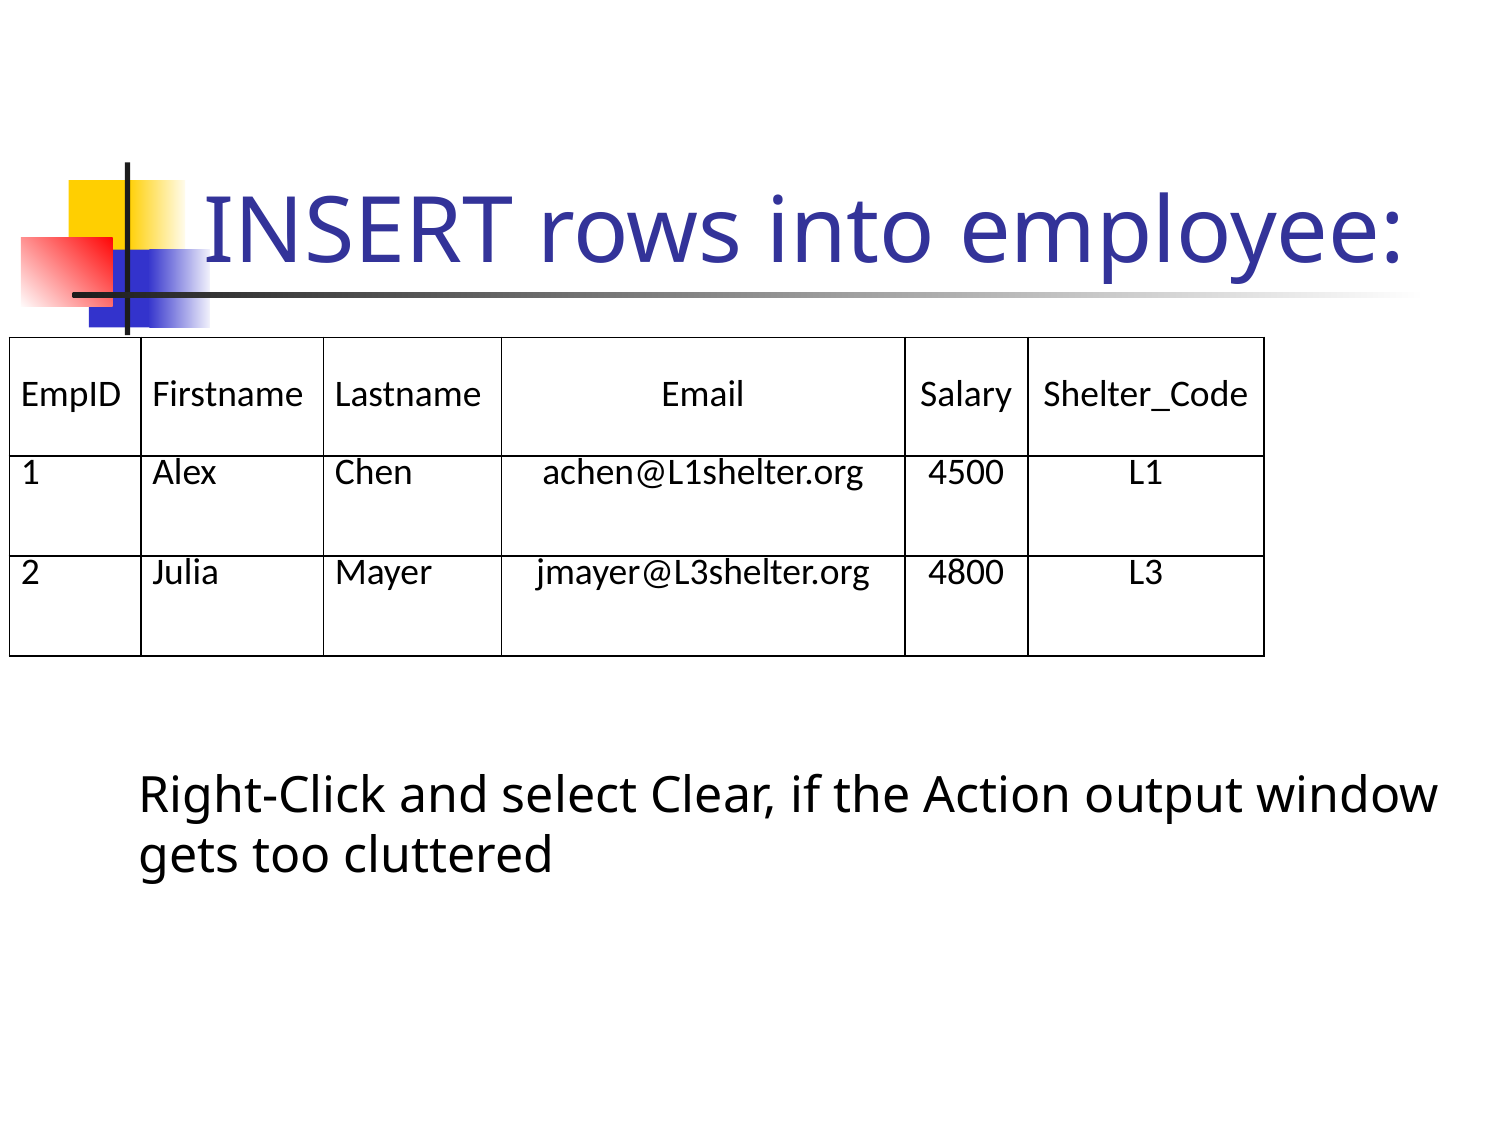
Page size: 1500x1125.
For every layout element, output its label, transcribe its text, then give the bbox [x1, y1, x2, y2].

table_cell L1 [1029, 457, 1263, 555]
table_cell 1 [10, 457, 140, 555]
table_header Shelter_Code [1029, 338, 1263, 455]
table_header Email [502, 338, 904, 455]
table_cell Julia [142, 557, 323, 655]
table_cell Chen [324, 457, 501, 555]
table_cell 4800 [906, 557, 1027, 655]
table_header EmpID [10, 338, 140, 455]
text_box Right-Click and select Clear, if the Action output window gets too cluttered [123, 755, 1455, 891]
table_header Firstname [142, 338, 323, 455]
title INSERT rows into employee: [188, 101, 1468, 289]
table_cell 4500 [906, 457, 1027, 555]
table_cell Mayer [324, 557, 501, 655]
table_cell Alex [142, 457, 323, 555]
table_header Salary [906, 338, 1027, 455]
table_cell L3 [1029, 557, 1263, 655]
table_header Lastname [324, 338, 501, 455]
table_cell jmayer@L3shelter.org [502, 557, 904, 655]
table_cell 2 [10, 557, 140, 655]
table_cell achen@L1shelter.org [502, 457, 904, 555]
